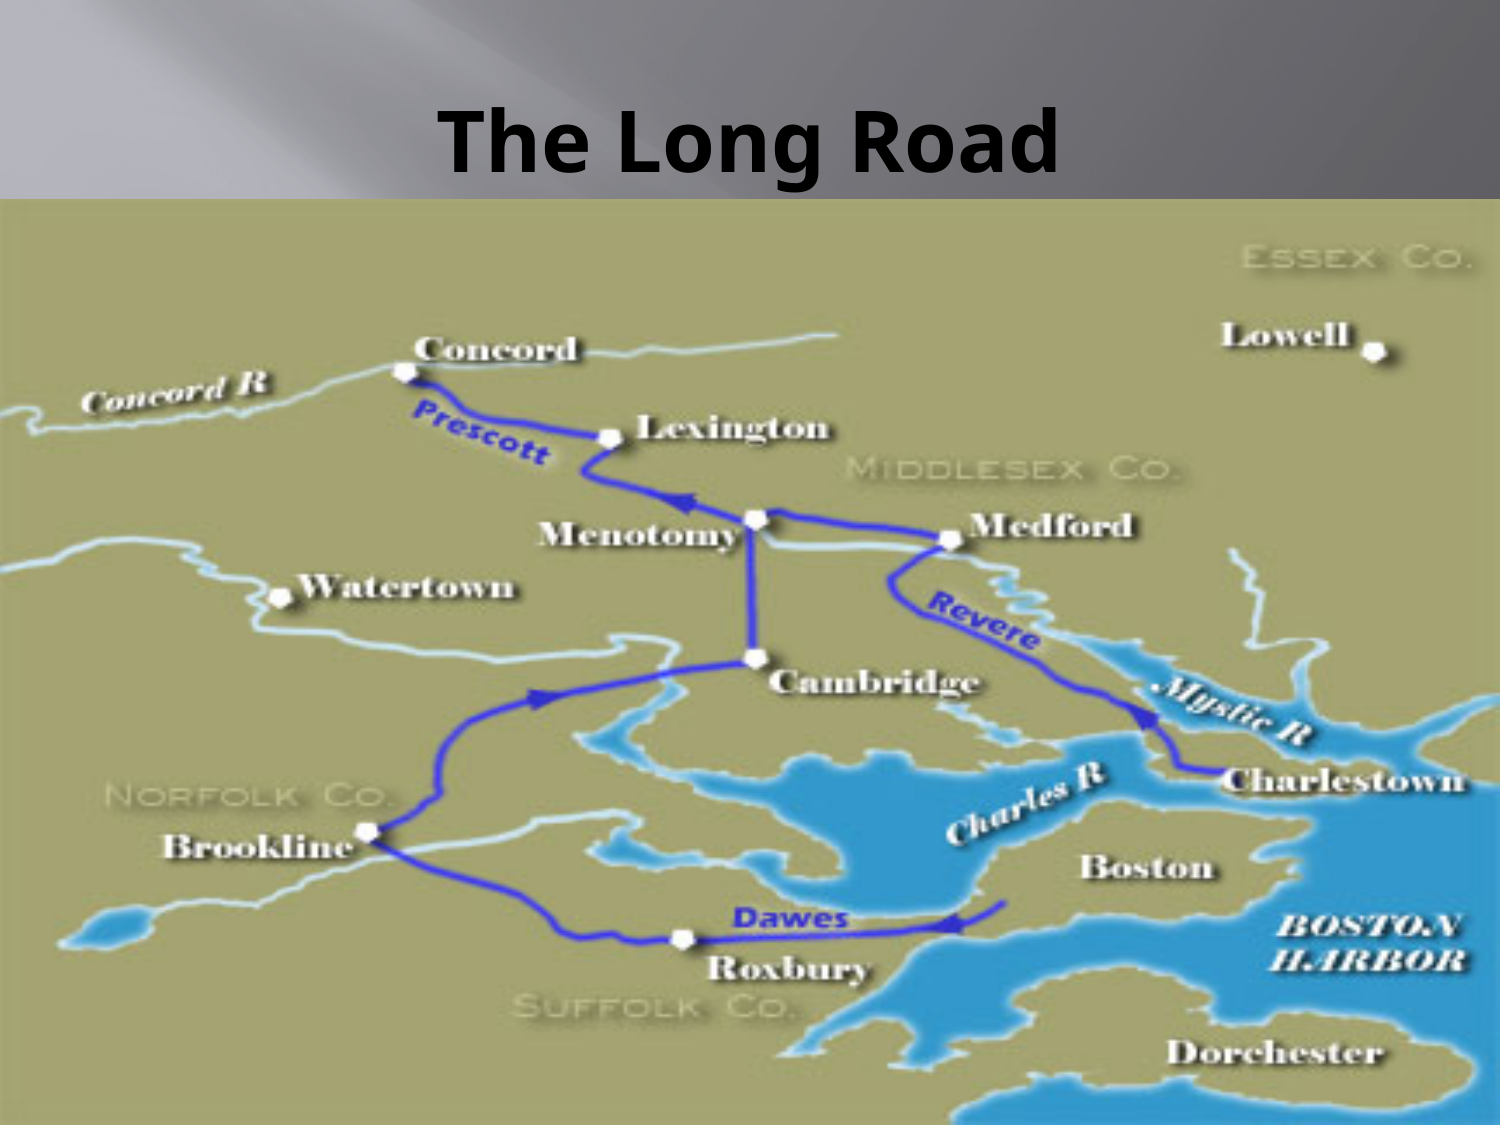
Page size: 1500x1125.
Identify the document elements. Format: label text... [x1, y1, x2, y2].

title The Long Road [75, 45, 1425, 199]
picture [0, 199, 1500, 1125]
